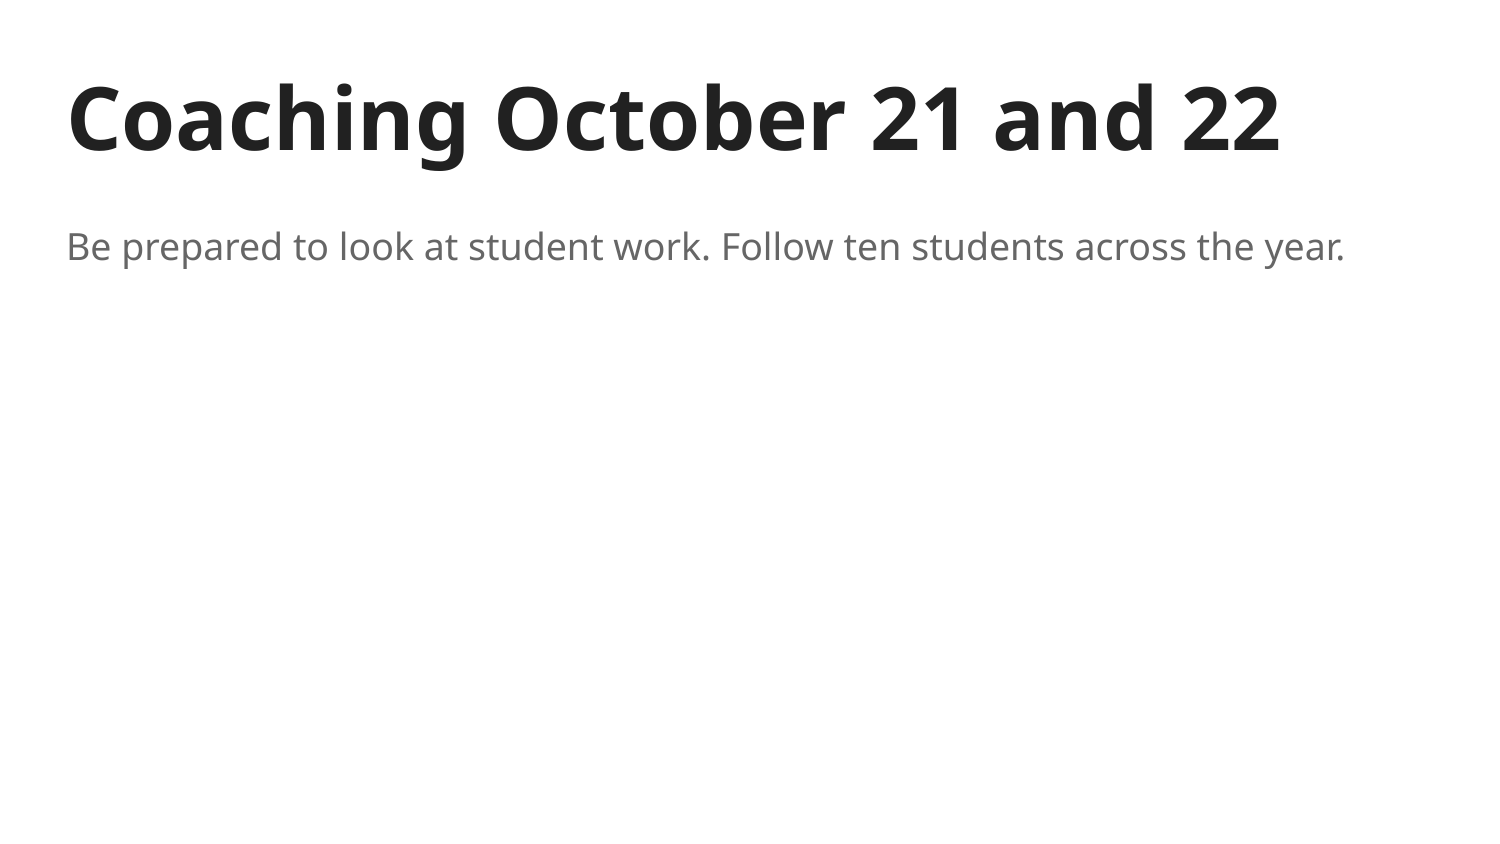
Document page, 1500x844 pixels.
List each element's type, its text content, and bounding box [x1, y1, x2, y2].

list Be prepared to look at student work. Follow ten students across the year. [51, 201, 1449, 750]
title Coaching October 21 and 22 [51, 48, 1449, 180]
